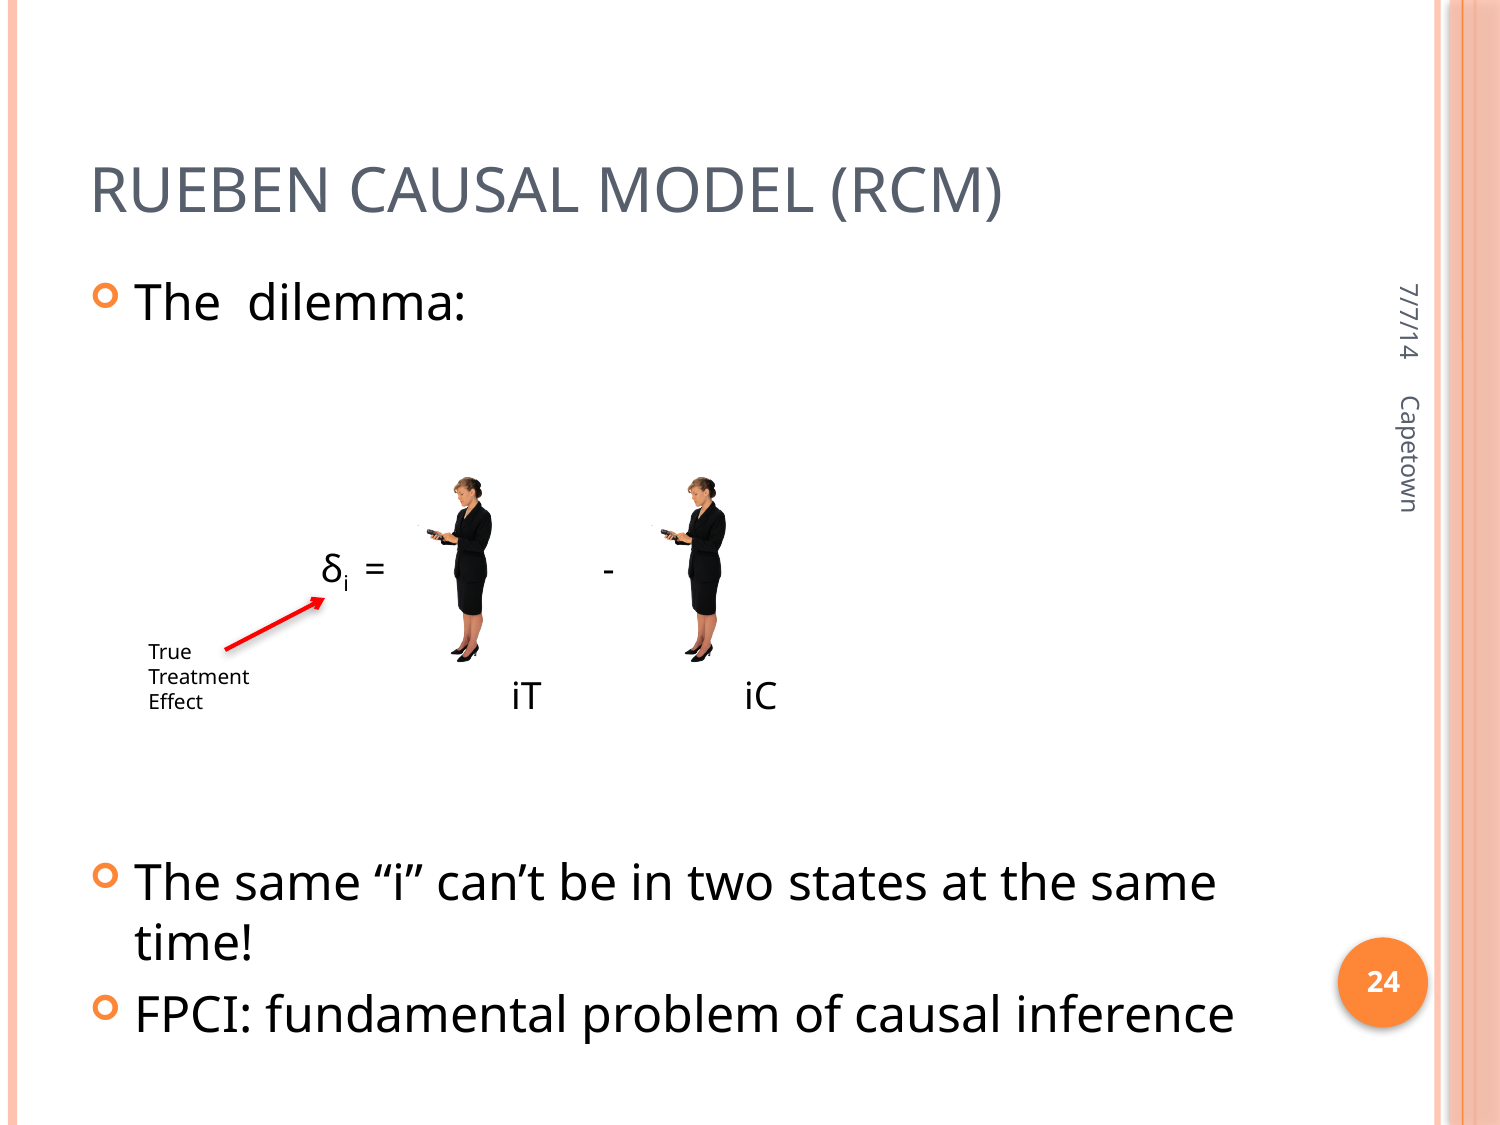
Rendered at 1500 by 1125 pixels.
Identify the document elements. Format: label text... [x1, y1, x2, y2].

text_box - [588, 537, 630, 598]
picture [415, 474, 494, 666]
text_box iC [729, 664, 793, 725]
text_box iT [496, 664, 557, 725]
text_box True Treatment Effect [133, 631, 267, 721]
picture [649, 474, 727, 666]
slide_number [1378, 43, 1442, 374]
text_box δi = [305, 537, 410, 604]
title Rueben Causal Model (RCM) [75, 45, 1300, 233]
footer Capetown [1379, 380, 1440, 906]
list The dilemma: The same “i” can’t be in two states at the same time! FPCI: fundamental problem of causal inference [75, 262, 1300, 1062]
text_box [224, 597, 326, 651]
slide_number 24 [1333, 940, 1434, 1027]
